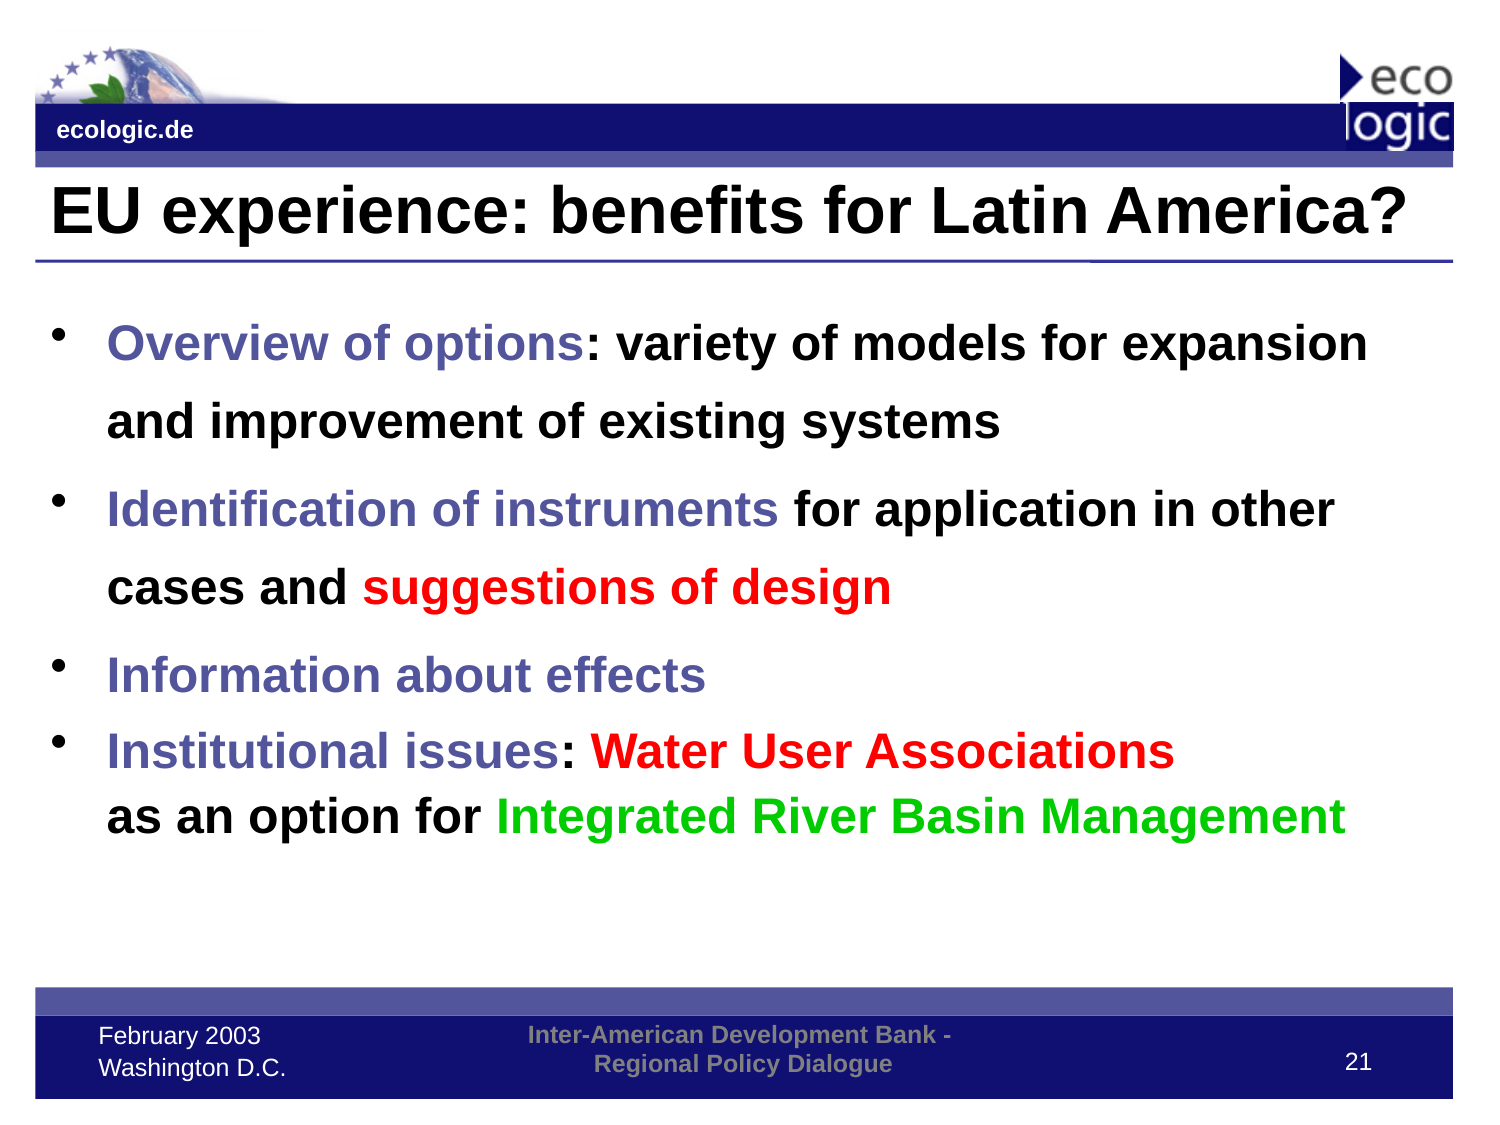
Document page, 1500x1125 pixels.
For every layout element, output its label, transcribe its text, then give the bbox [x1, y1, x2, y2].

picture [35, 30, 296, 103]
slide_number 21 [1208, 1037, 1388, 1087]
title EU experience: benefits for Latin America? [35, 173, 1500, 256]
list Overview of options: variety of models for expansion and improvement of existing systems Identification of instruments for application in other cases and suggestions of design Information about effects Institutional issues: Water User Associations as an option for Integrated River Basin Management [35, 284, 1454, 951]
picture [1340, 52, 1454, 151]
